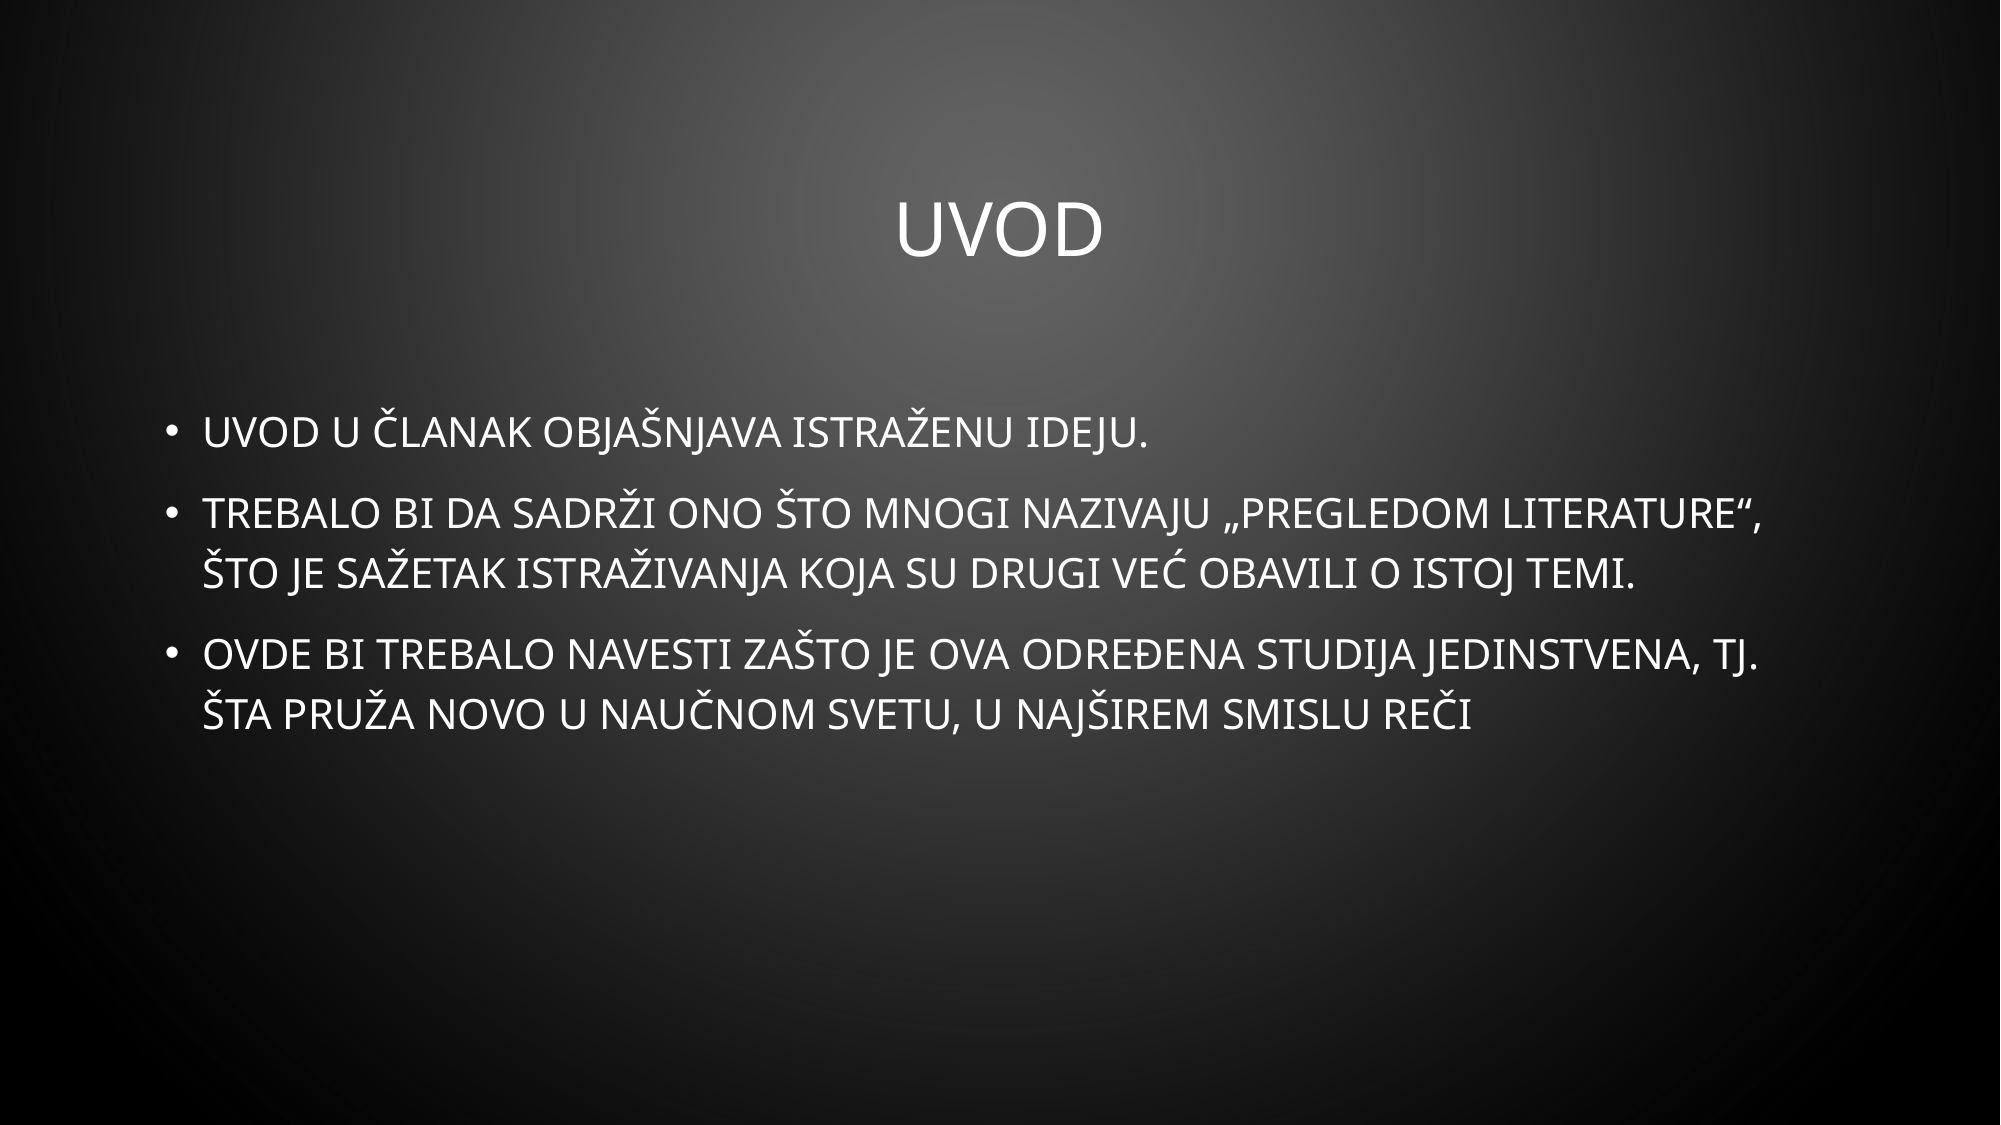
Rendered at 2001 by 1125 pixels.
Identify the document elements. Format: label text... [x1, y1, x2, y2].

picture [0, 0, 2000, 1125]
list Uvod u članak objašnjava istraženu ideju. Trebalo bi da sadrži ono što mnogi nazivaju „Pregledom literature“, što je sažetak istraživanja koja su drugi već obavili o istoj temi. Ovde bi trebalo navesti zašto je ova određena studija jedinstvena, tj. šta pruža novo u naučnom svetu, u najširem smislu reči [149, 388, 1851, 950]
title Uvod [149, 101, 1851, 364]
